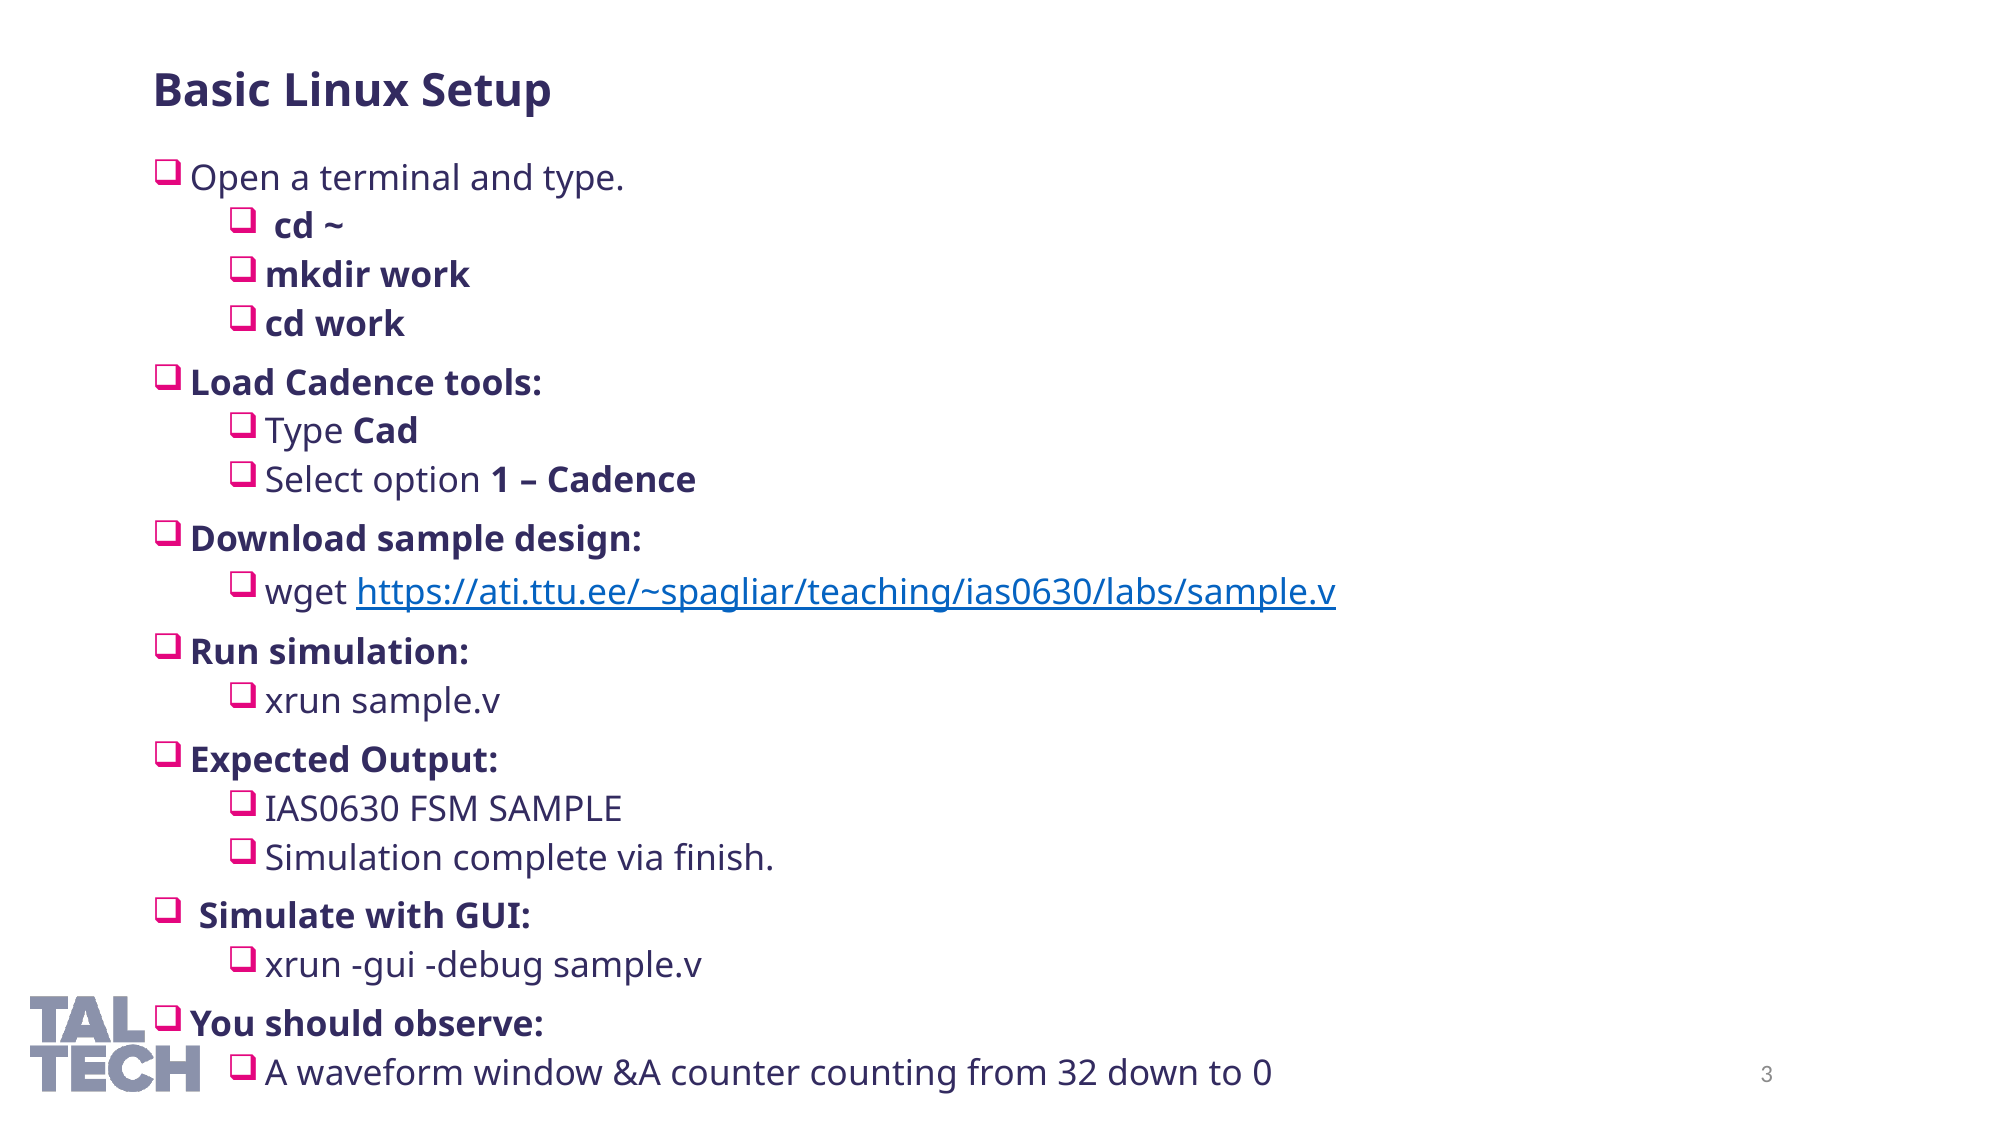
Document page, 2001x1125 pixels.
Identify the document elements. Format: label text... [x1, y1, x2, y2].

picture [25, 990, 204, 1097]
list Open a terminal and type. cd ~ mkdir work cd work Load Cadence tools: Type Cad Select option 1 – Cadence Download sample design: wget https://ati.ttu.ee/~spagliar/teaching/ias0630/labs/sample.v Run simulation: xrun sample.v Expected Output: IAS0630 FSM SAMPLE Simulation complete via finish. Simulate with GUI: xrun -gui -debug sample.v You should observe: A waveform window &A counter counting from 32 down to 0 [137, 152, 1863, 945]
title Basic Linux Setup [137, 59, 1863, 152]
slide_number 3 [1338, 1042, 1789, 1103]
